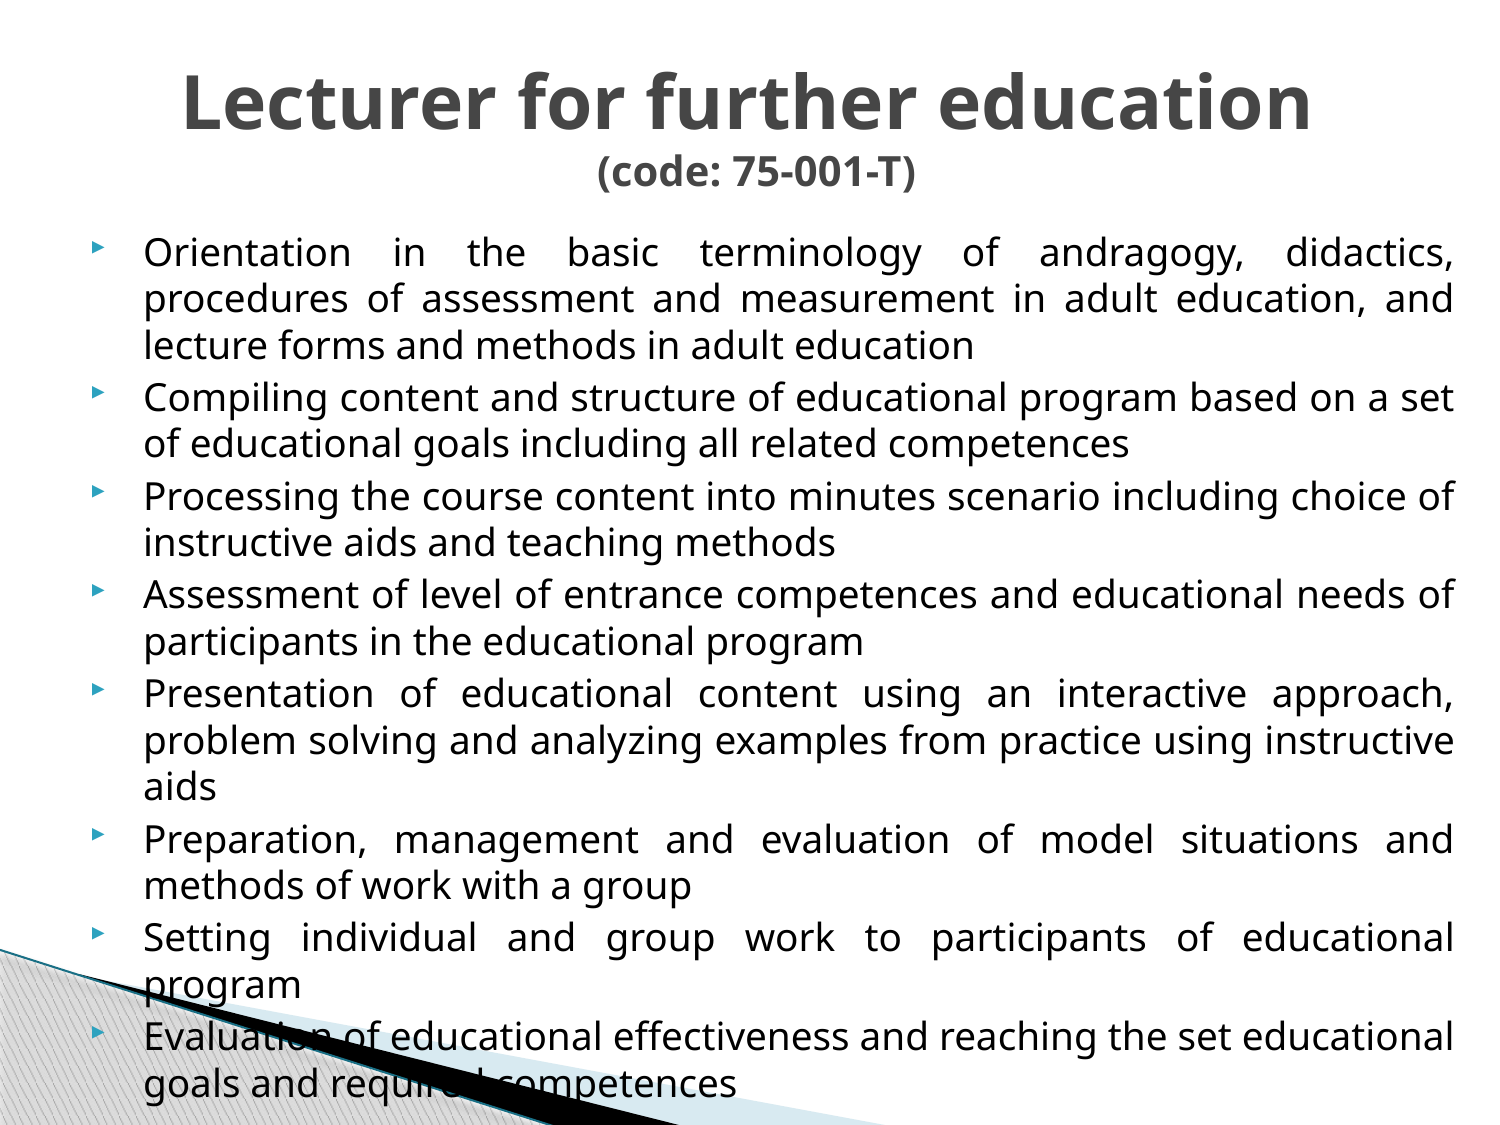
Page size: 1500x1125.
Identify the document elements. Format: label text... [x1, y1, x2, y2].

list Orientation in the basic terminology of andragogy, didactics, procedures of assessment and measurement in adult education, and lecture forms and methods in adult education Compiling content and structure of educational program based on a set of educational goals including all related competences Processing the course content into minutes scenario including choice of instructive aids and teaching methods Assessment of level of entrance competences and educational needs of participants in the educational program Presentation of educational content using an interactive approach, problem solving and analyzing examples from practice using instructive aids Preparation, management and evaluation of model situations and methods of work with a group Setting individual and group work to participants of educational program Evaluation of educational effectiveness and reaching the set educational goals and required competences [75, 219, 1471, 1125]
title Lecturer for further education (code: 75-001-T) [64, 30, 1449, 219]
